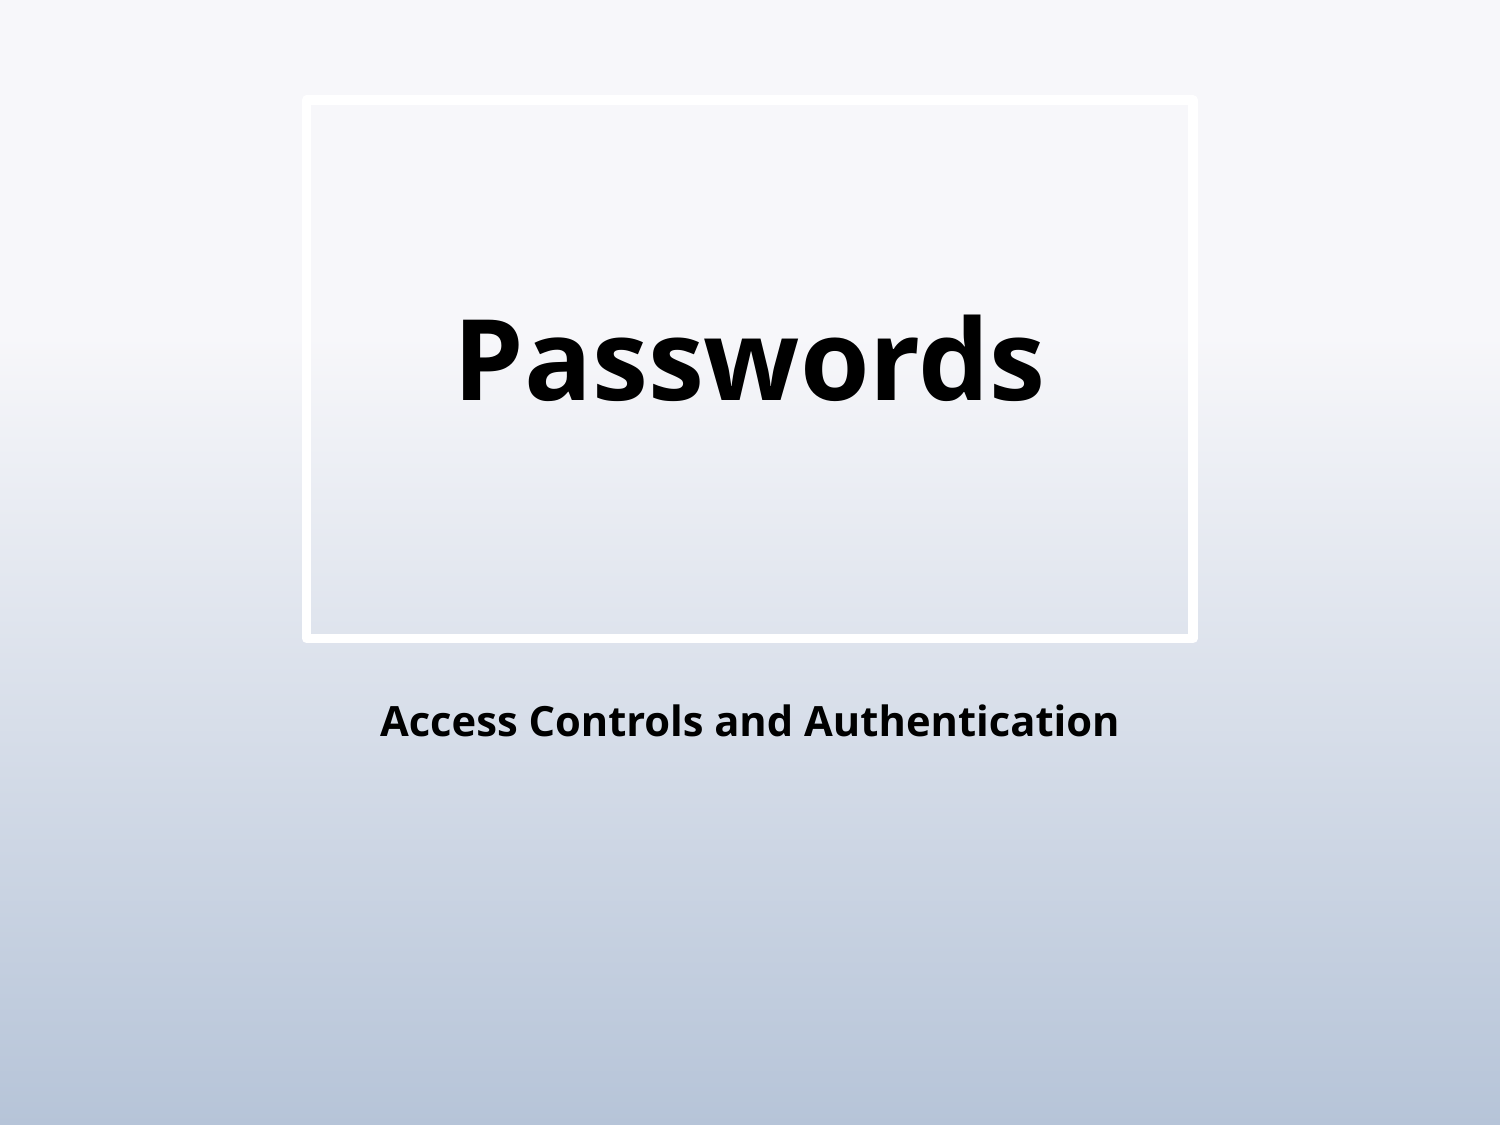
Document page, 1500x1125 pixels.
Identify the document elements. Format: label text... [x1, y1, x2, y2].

subtitle Access Controls and Authentication [337, 687, 1163, 925]
title Passwords [302, 95, 1198, 643]
